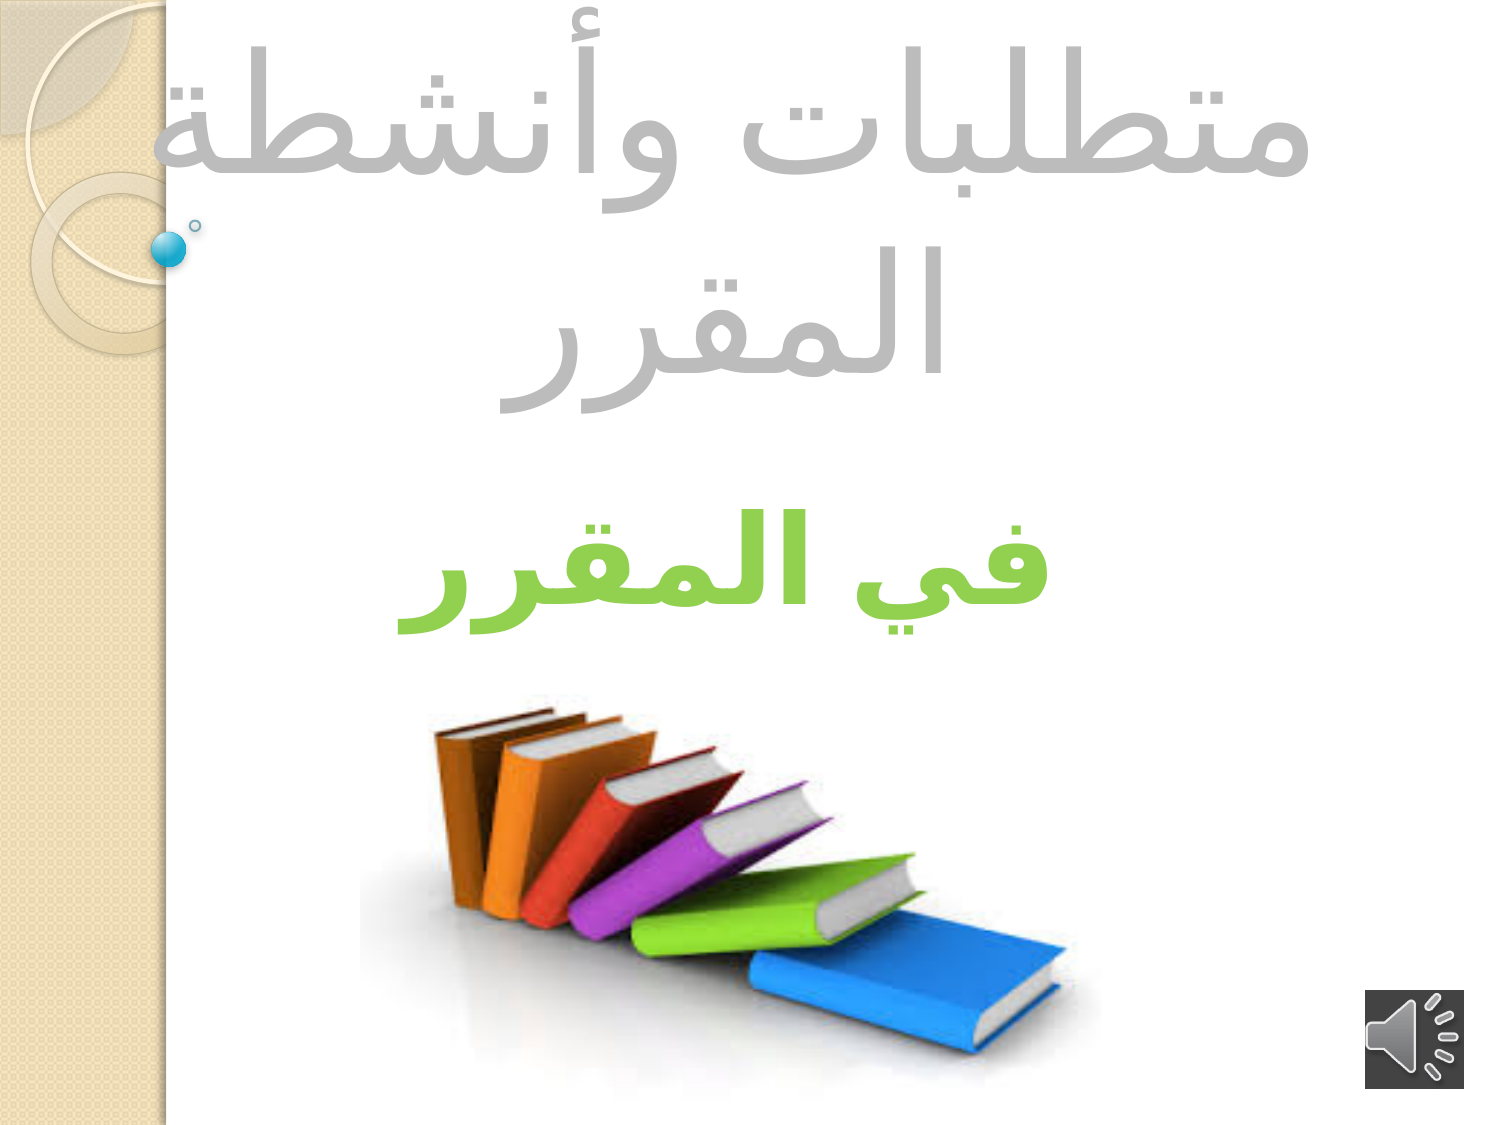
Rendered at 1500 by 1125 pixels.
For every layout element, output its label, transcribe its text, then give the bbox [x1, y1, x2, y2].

picture [359, 656, 1125, 1125]
picture [1364, 989, 1465, 1090]
title متطلبات وأنشطة المقرر [88, 314, 1377, 479]
subtitle في المقرر [88, 479, 1377, 768]
